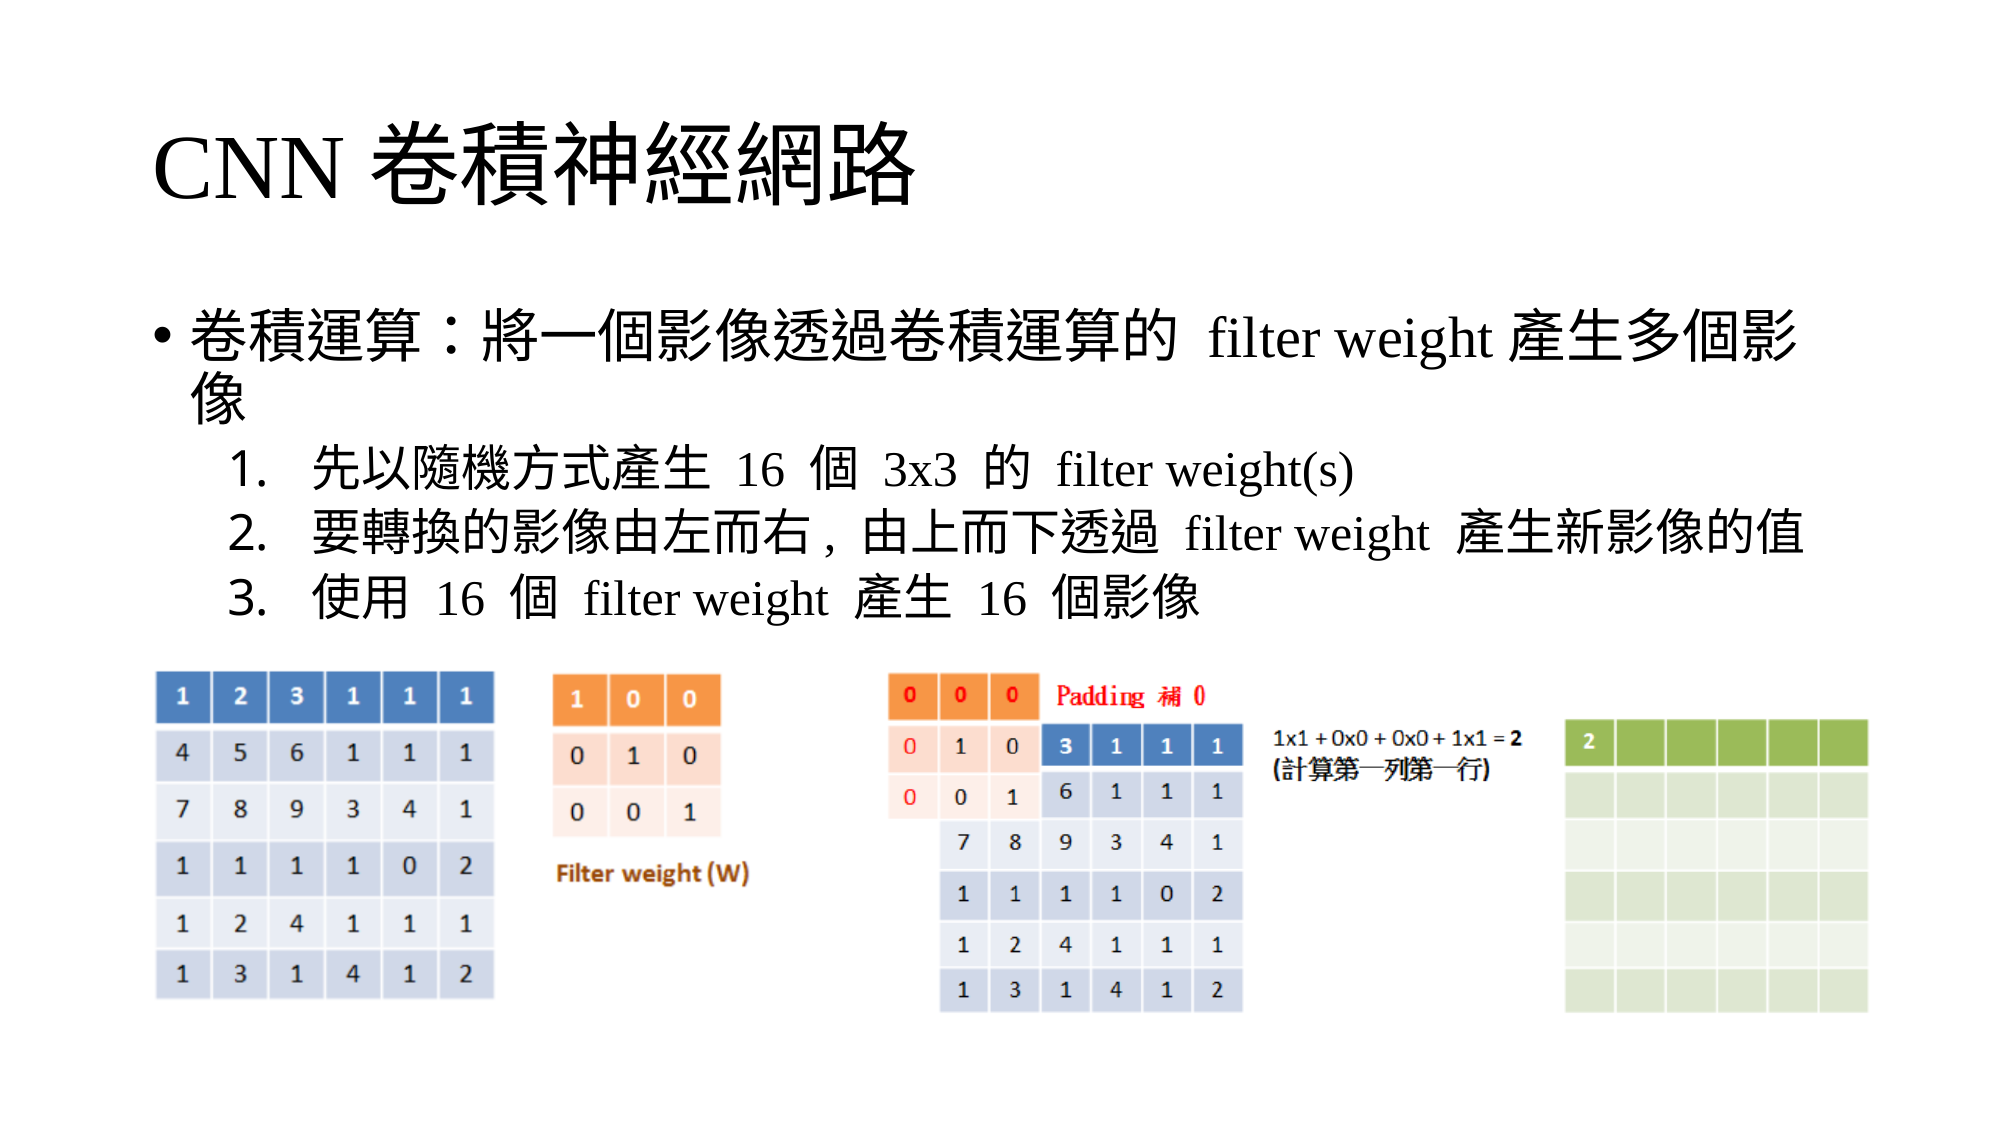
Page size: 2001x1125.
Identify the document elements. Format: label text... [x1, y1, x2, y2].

picture [137, 650, 790, 1014]
picture [872, 650, 1891, 1029]
title CNN卷積神經網路 [137, 59, 1863, 278]
list 卷積運算：將一個影像透過卷積運算的 filter weight產生多個影像 先以隨機方式產生 16 個 3x3 的 filter weight(s) 要轉換的影像由左而右, 由上而下透過 filter weight 產生新影像的值 使用 16 個 filter weight 產生 16 個影像 [137, 299, 1863, 1014]
